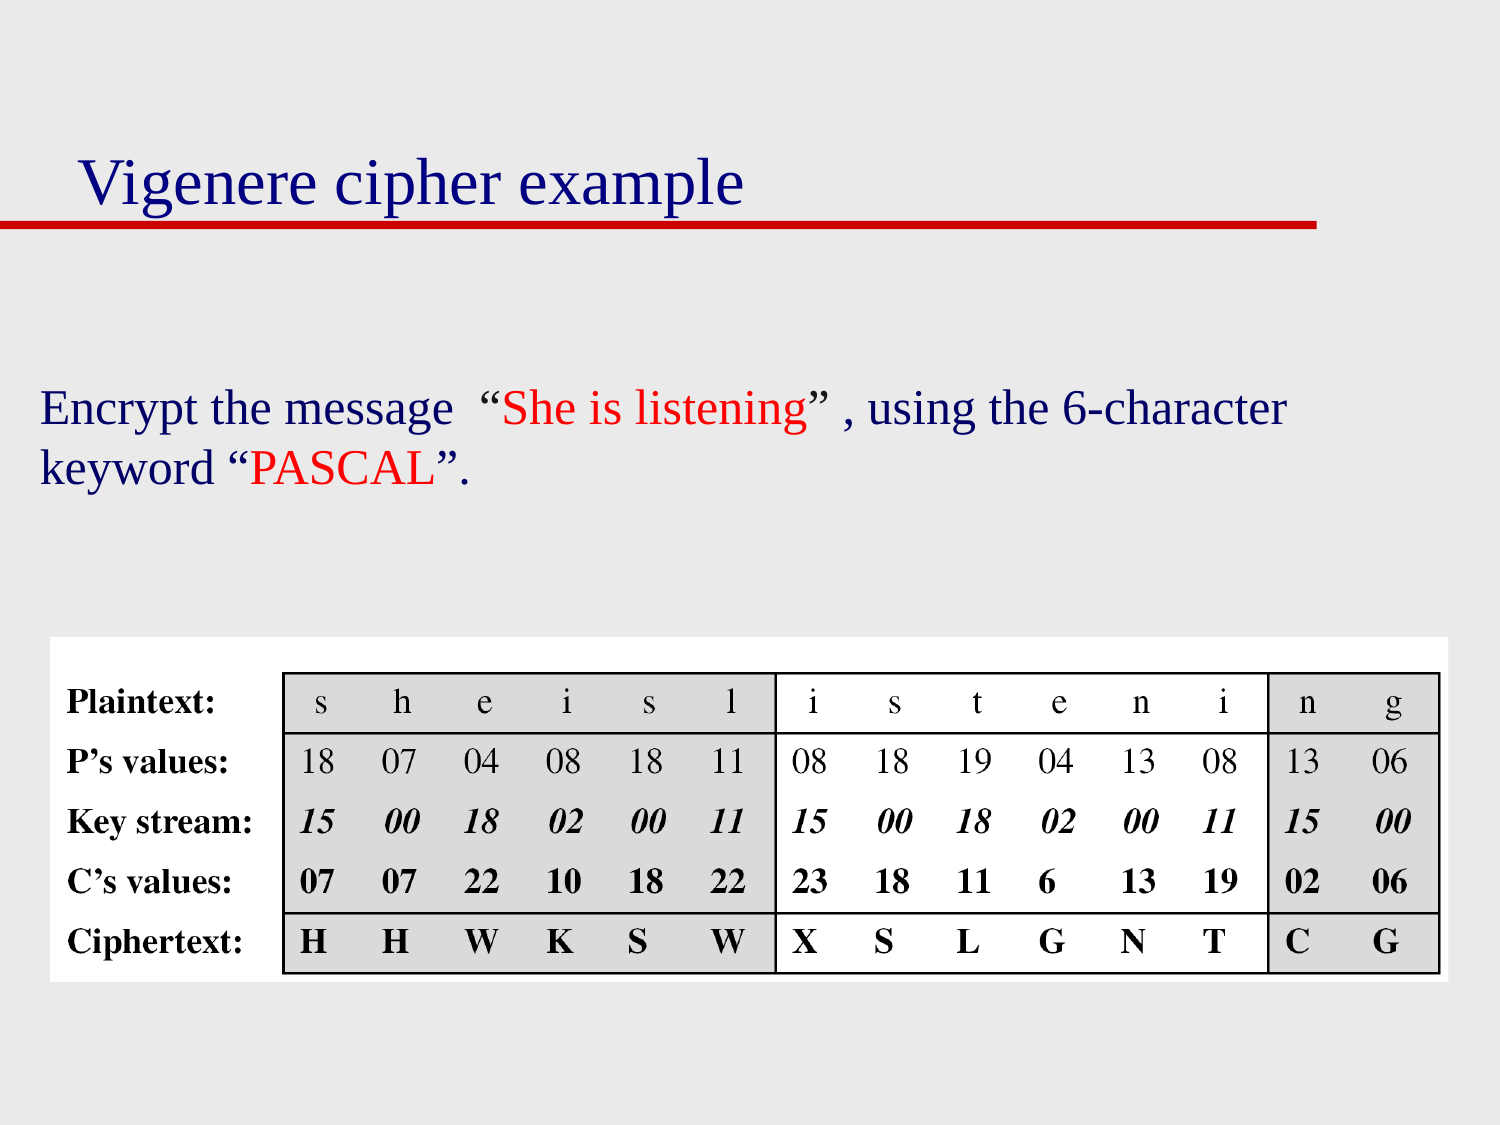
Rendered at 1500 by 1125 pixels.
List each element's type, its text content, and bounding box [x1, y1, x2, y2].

picture [49, 637, 1449, 982]
text_box Encrypt the message “She is listening” , using the 6-character keyword “PASCAL”. [24, 366, 1475, 502]
title Vigenere cipher example [62, 43, 1338, 226]
